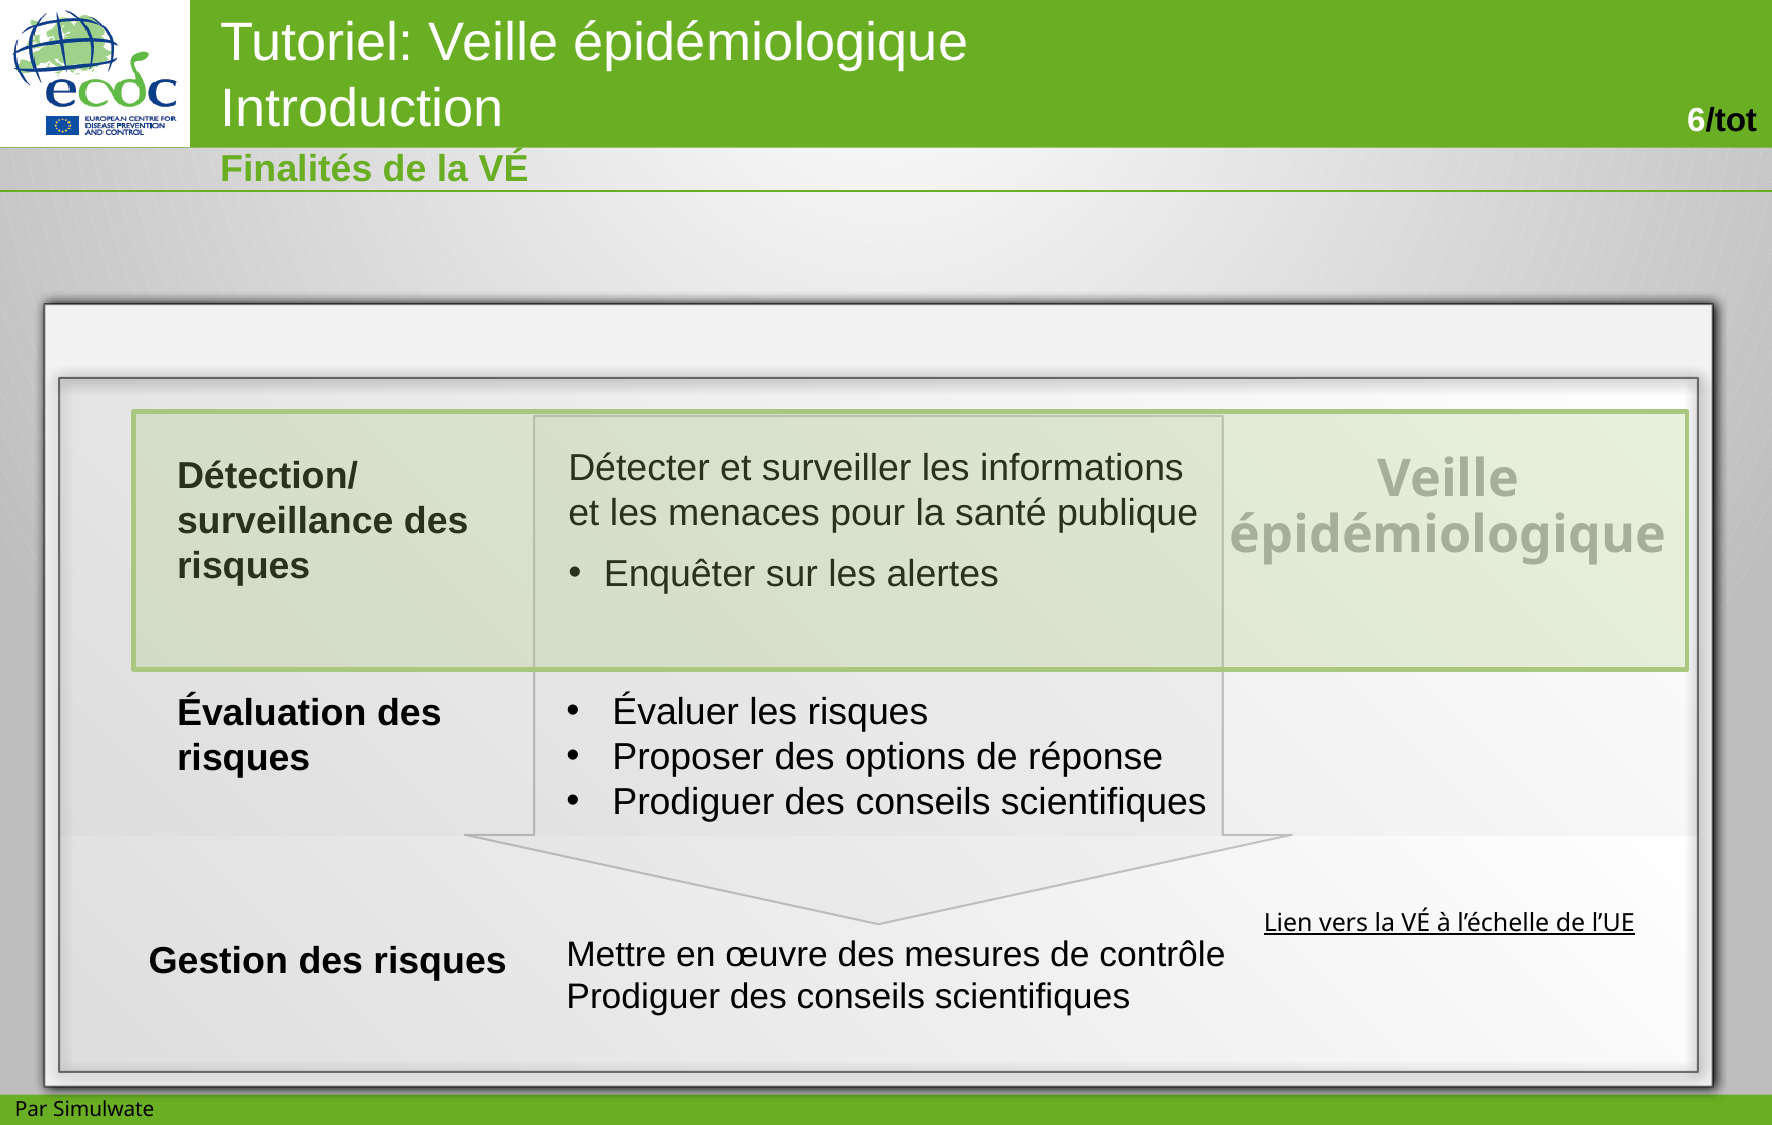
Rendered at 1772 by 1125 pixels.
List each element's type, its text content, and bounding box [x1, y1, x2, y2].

text_box Veille épidémiologique [1688, 451, 1694, 565]
text_box Lien vers la VÉ à l’échelle de l’UE [1223, 902, 1676, 944]
text_box [59, 377, 1698, 1072]
text_box Finalités de la VÉ [205, 141, 1406, 198]
text_box [133, 411, 1688, 670]
picture [0, 0, 190, 147]
text_box [44, 304, 1713, 1087]
